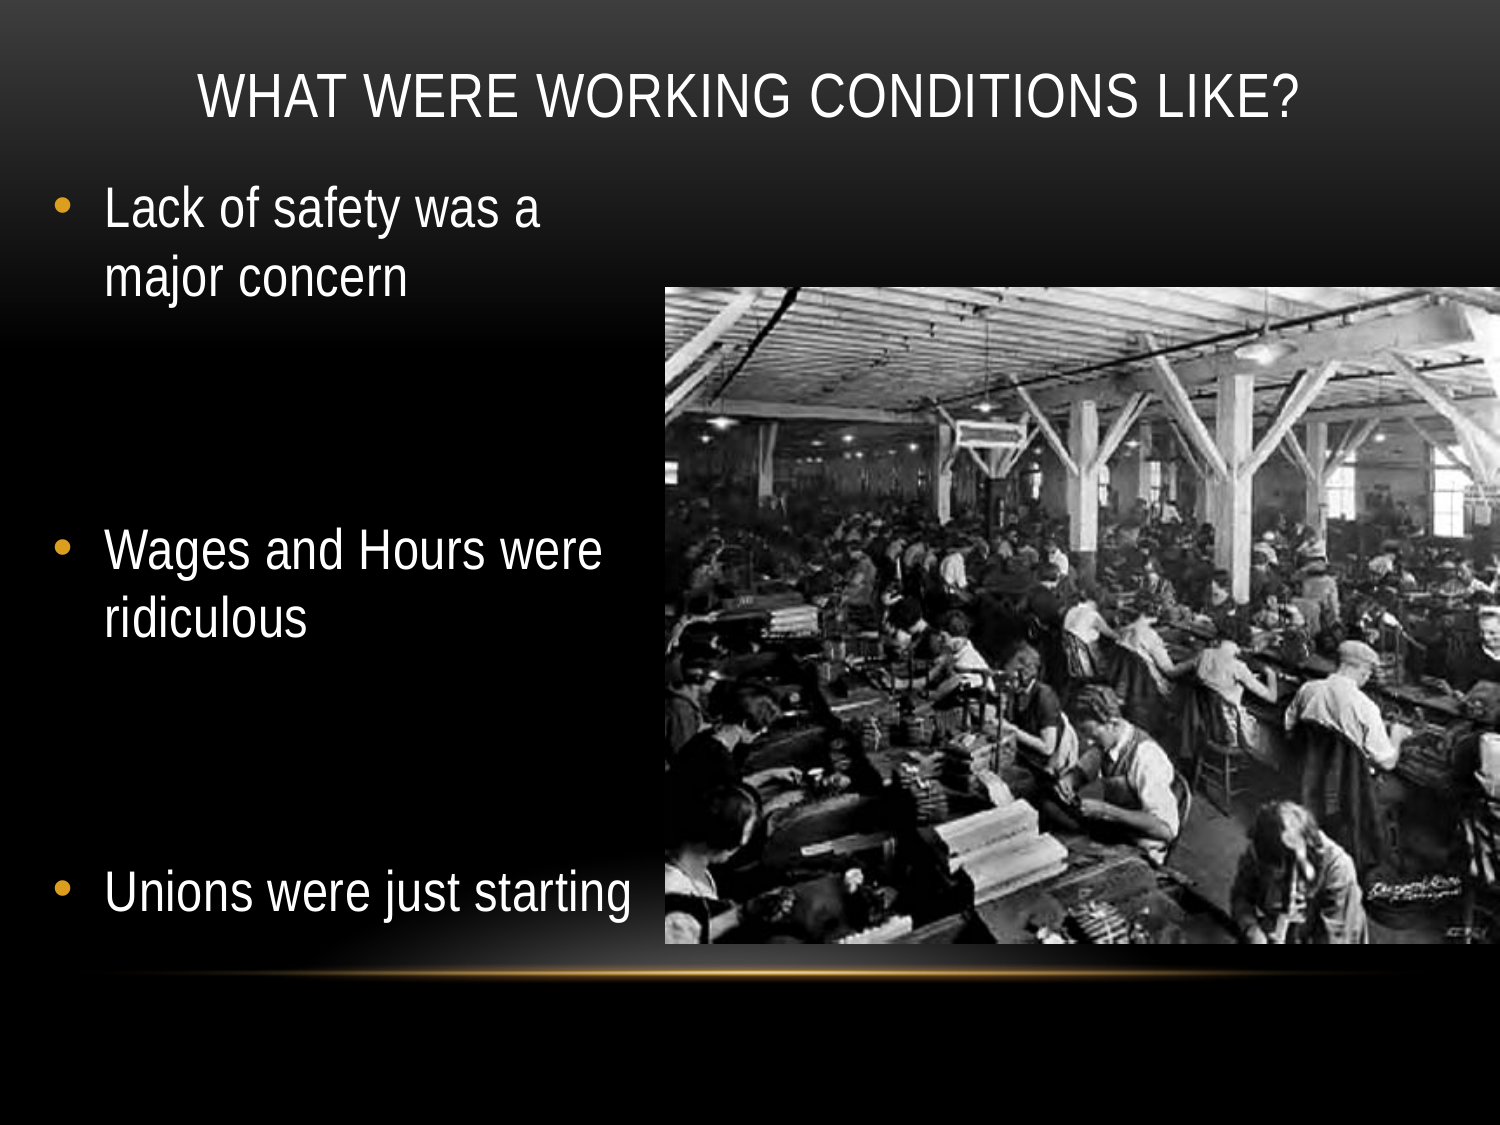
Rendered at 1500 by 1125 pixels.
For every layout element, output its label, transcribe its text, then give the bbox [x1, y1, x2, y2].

title What were Working Conditions Like? [99, 45, 1400, 138]
list Lack of safety was a major concern Wages and Hours were ridiculous Unions were just starting [37, 162, 650, 963]
picture [0, 0, 1500, 1125]
